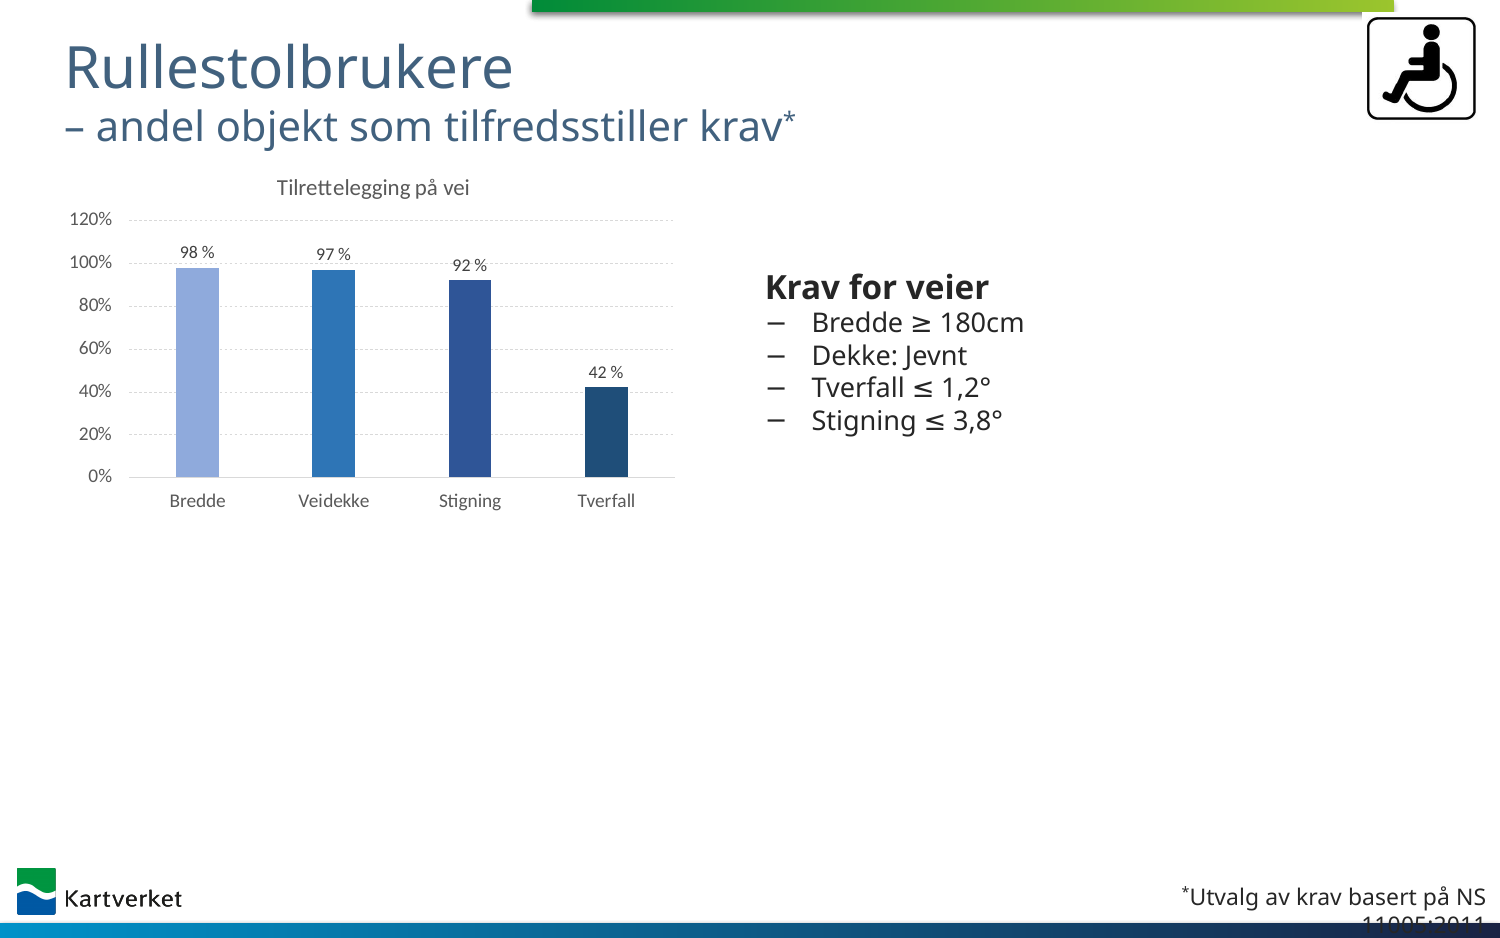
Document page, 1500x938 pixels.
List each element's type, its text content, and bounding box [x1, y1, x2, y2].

text_box Krav for veier Bredde ≥ 180cm Dekke: Jevnt Tverfall ≤ 1,2° Stigning ≤ 3,8° [750, 258, 1234, 444]
picture [62, 166, 685, 519]
picture [1362, 12, 1481, 126]
text_box *Utvalg av krav basert på NS 11005:2011 [1068, 873, 1500, 938]
text_box Rullestolbrukere – andel objekt som tilfredsstiller krav* [49, 25, 1431, 158]
